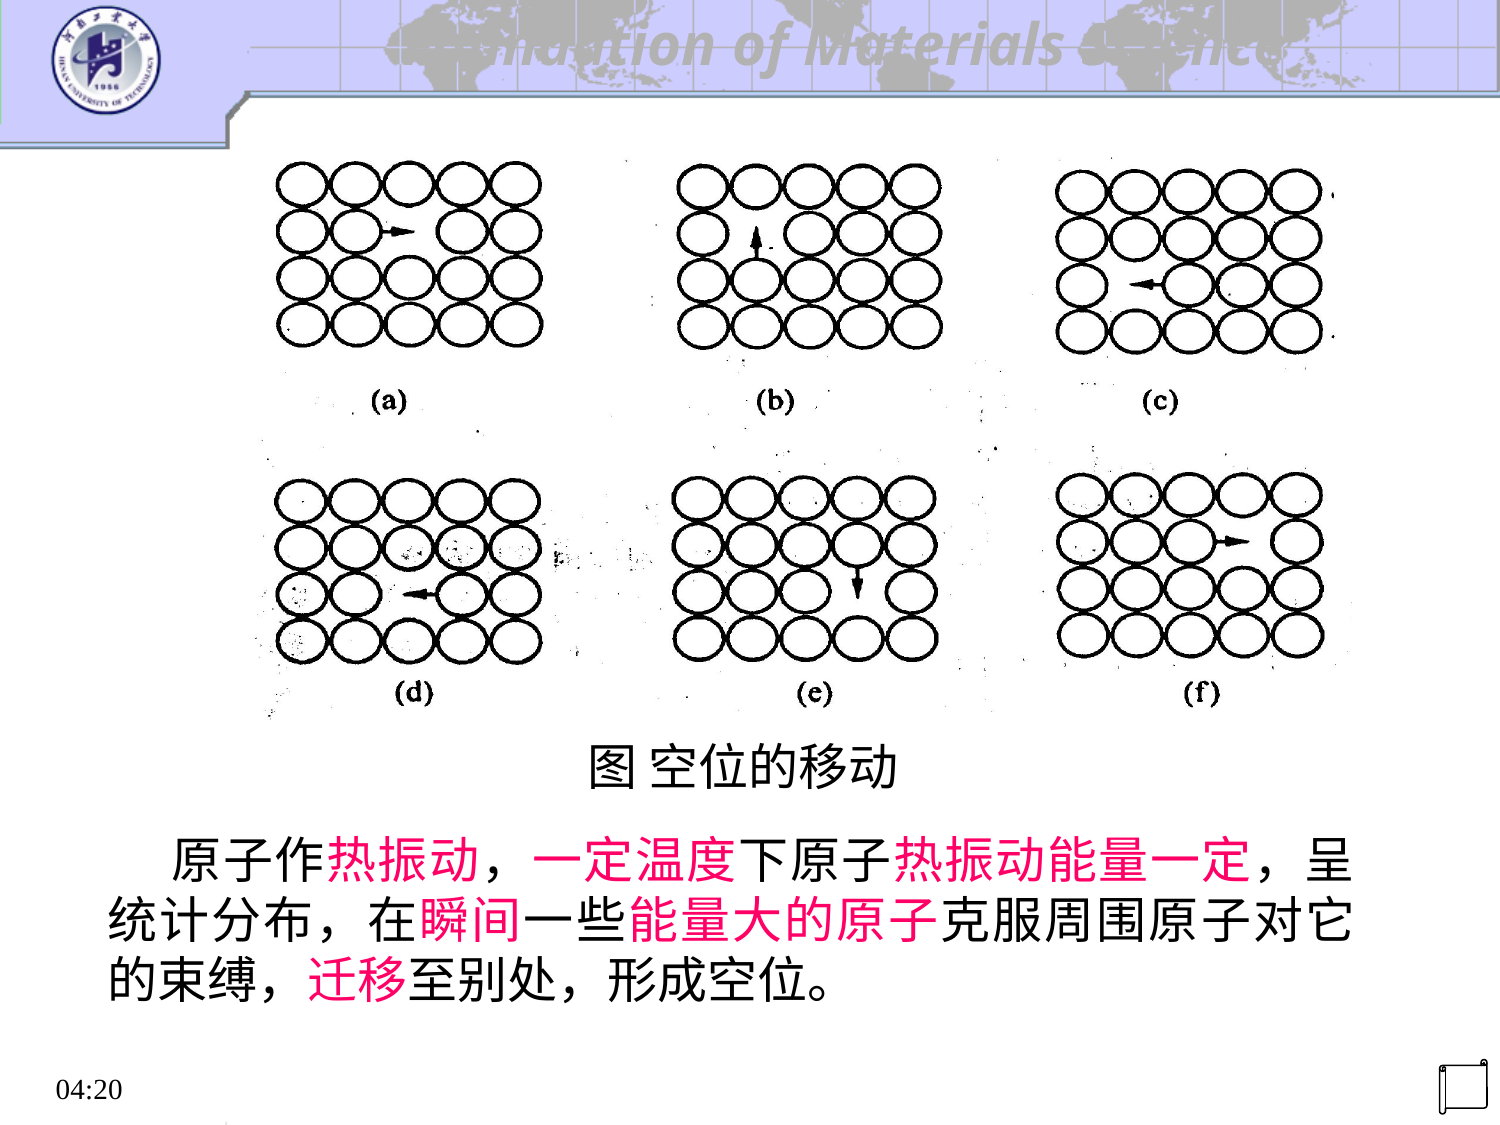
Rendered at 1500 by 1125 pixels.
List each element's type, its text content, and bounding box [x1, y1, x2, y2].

text_box 原子作热振动，一定温度下原子热振动能量一定，呈统计分布，在瞬间一些能量大的原子克服周围原子对它的束缚，迁移至别处，形成空位。 [92, 821, 1370, 1017]
footer 机电工程学院 [1021, 1058, 1497, 1125]
text_box 图 空位的移动 [572, 728, 1022, 803]
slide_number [40, 1062, 204, 1125]
text_box [1439, 1059, 1488, 1114]
picture [0, 0, 1500, 1125]
